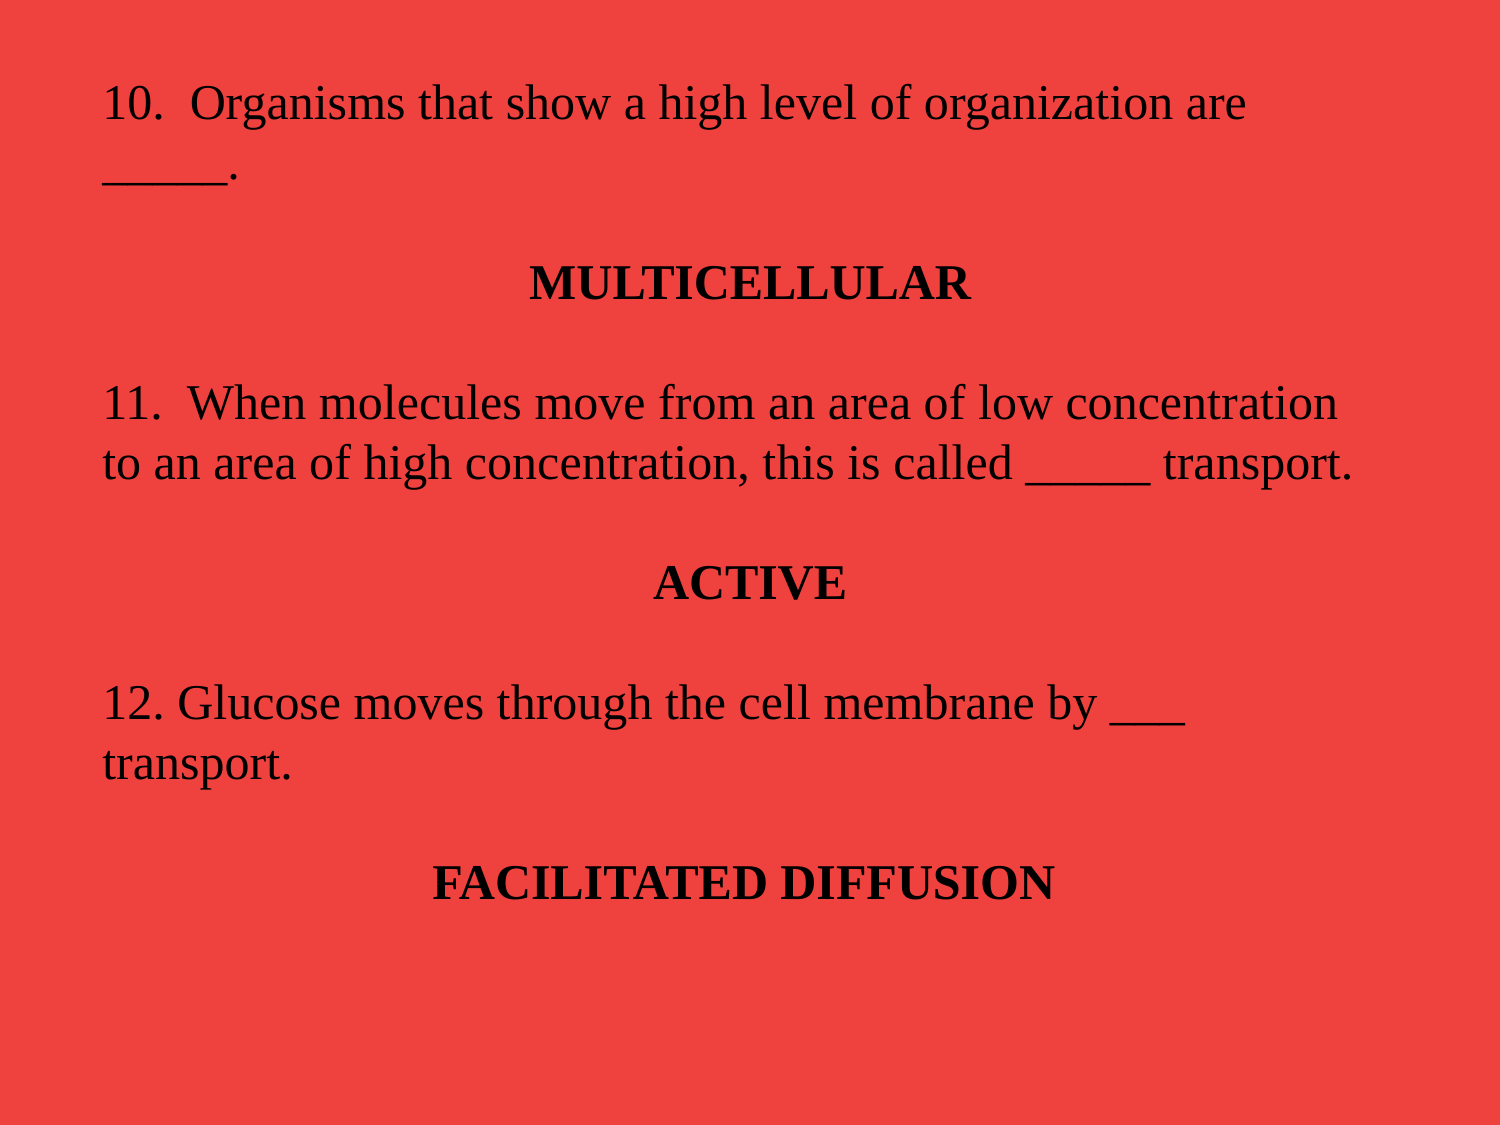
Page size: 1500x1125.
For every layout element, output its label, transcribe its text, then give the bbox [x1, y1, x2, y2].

text_box 10. Organisms that show a high level of organization are _____. MULTICELLULAR 11. When molecules move from an area of low concentration to an area of high concentration, this is called _____ transport. ACTIVE Glucose moves through the cell membrane by ___ transport. FACILITATED DIFFUSION [87, 62, 1400, 918]
